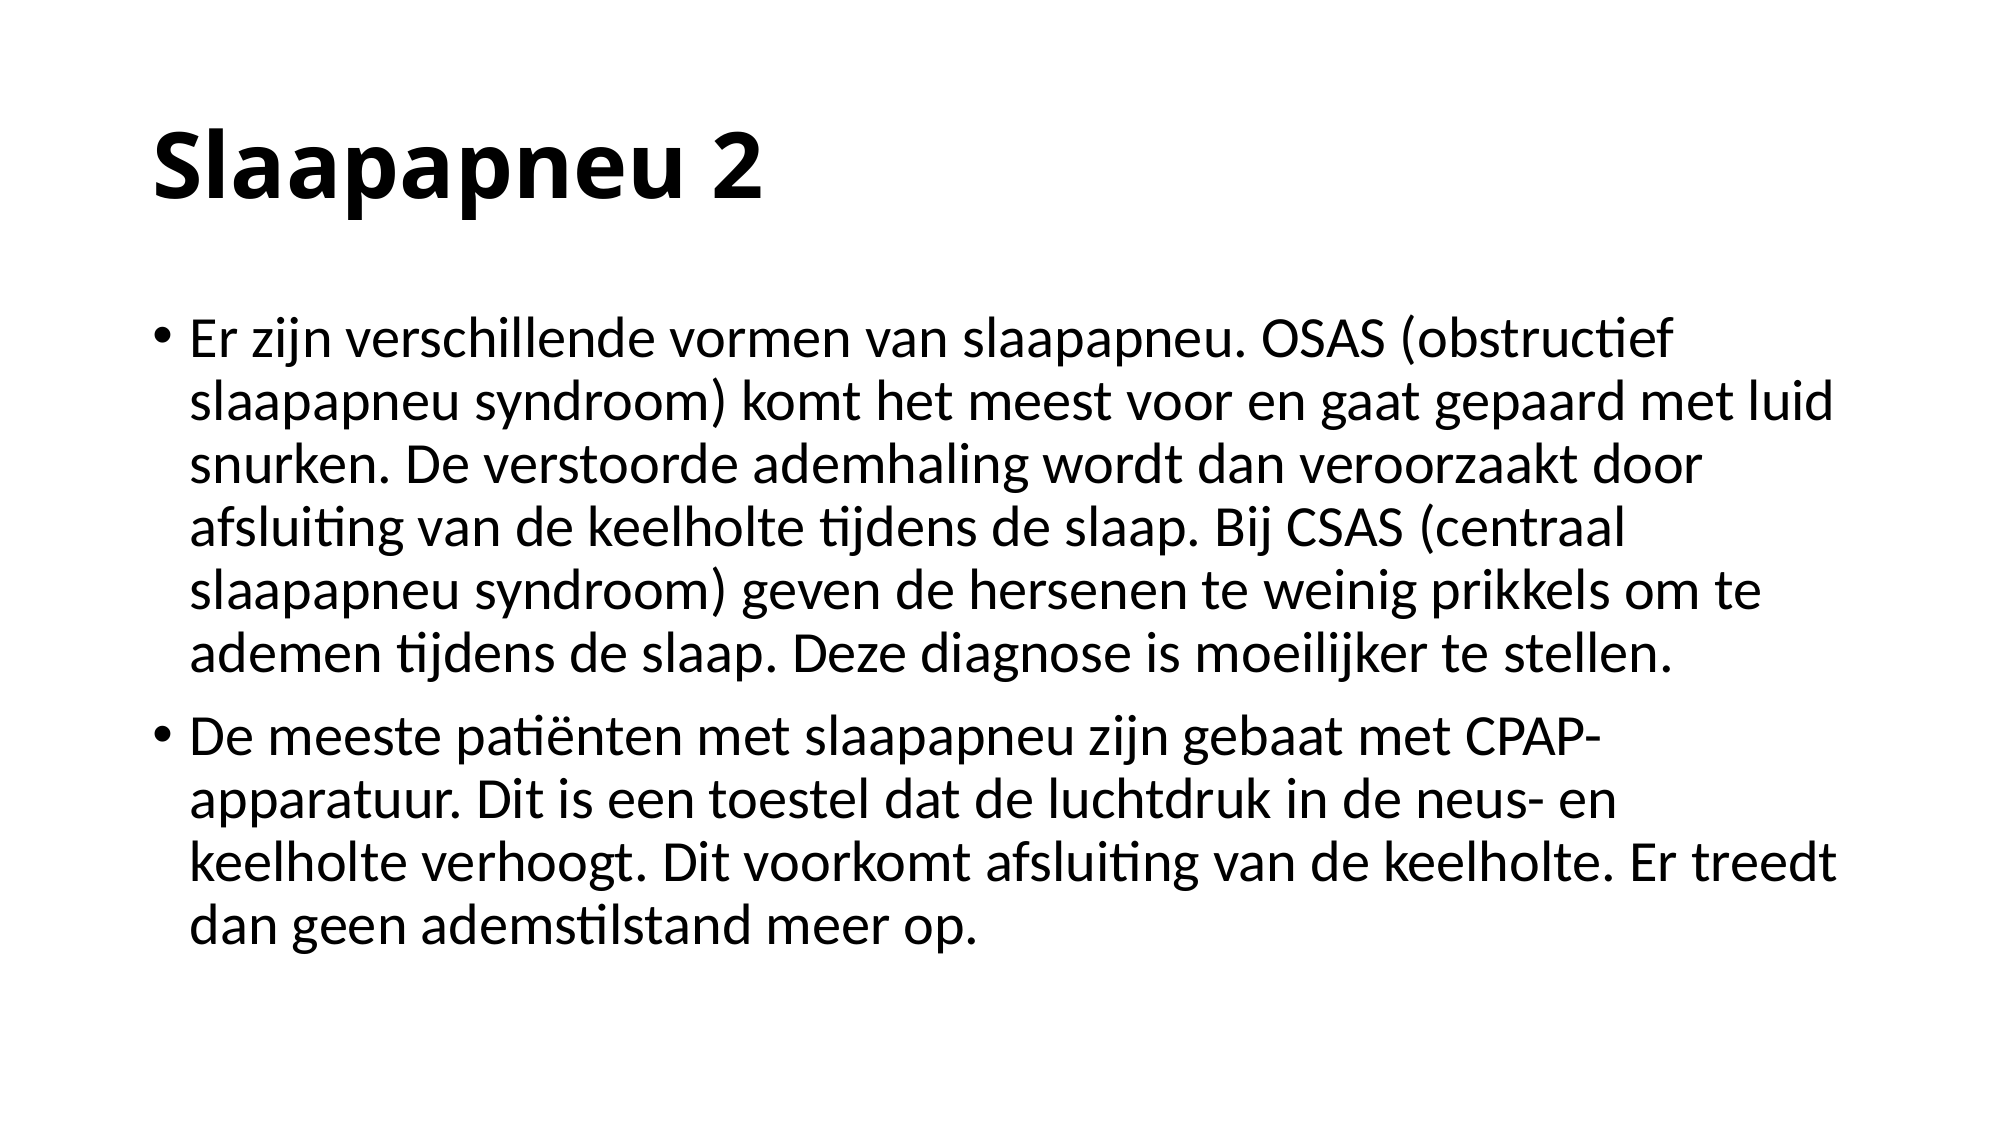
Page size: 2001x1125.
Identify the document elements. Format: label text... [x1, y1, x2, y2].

list Er zijn verschillende vormen van slaapapneu. OSAS (obstructief slaapapneu syndroom) komt het meest voor en gaat gepaard met luid snurken. De verstoorde ademhaling wordt dan veroorzaakt door afsluiting van de keelholte tijdens de slaap. Bij CSAS (centraal slaapapneu syndroom) geven de hersenen te weinig prikkels om te ademen tijdens de slaap. Deze diagnose is moeilijker te stellen. De meeste patiënten met slaapapneu zijn gebaat met CPAP-apparatuur. Dit is een toestel dat de luchtdruk in de neus- en keelholte verhoogt. Dit voorkomt afsluiting van de keelholte. Er treedt dan geen ademstilstand meer op. [137, 299, 1863, 1014]
title Slaapapneu 2 [137, 59, 1863, 278]
